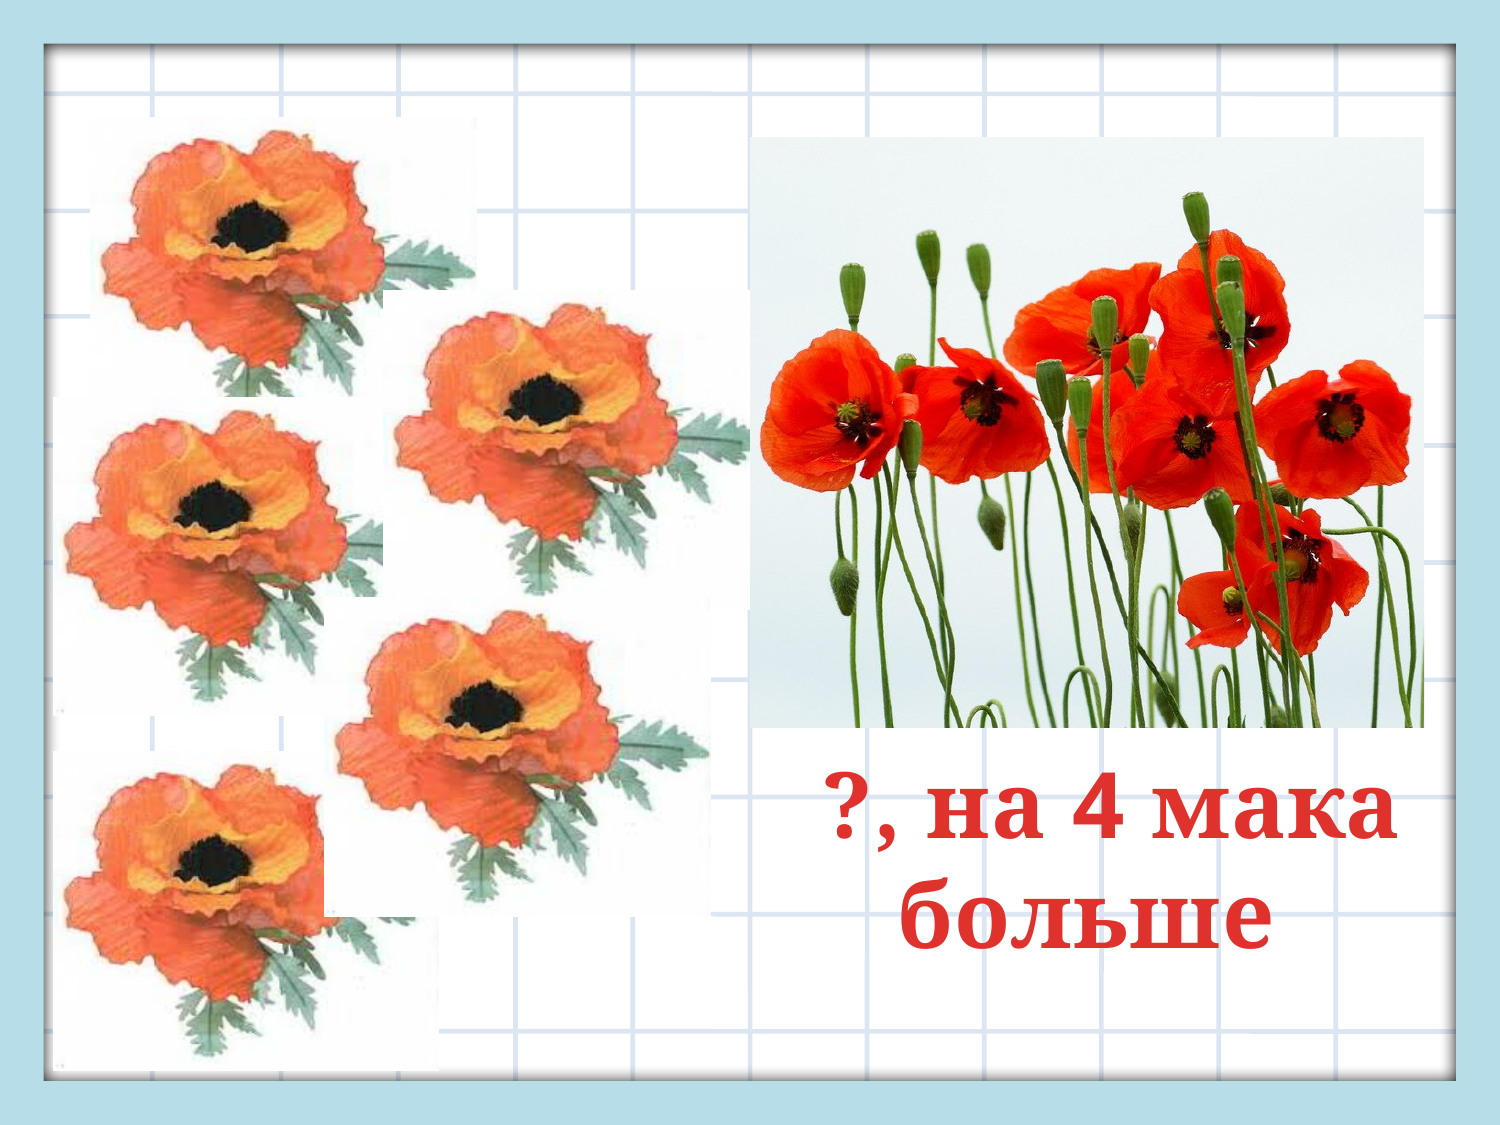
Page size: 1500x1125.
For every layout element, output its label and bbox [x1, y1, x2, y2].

picture [52, 117, 1425, 1071]
text_box [0, 0, 1500, 1125]
